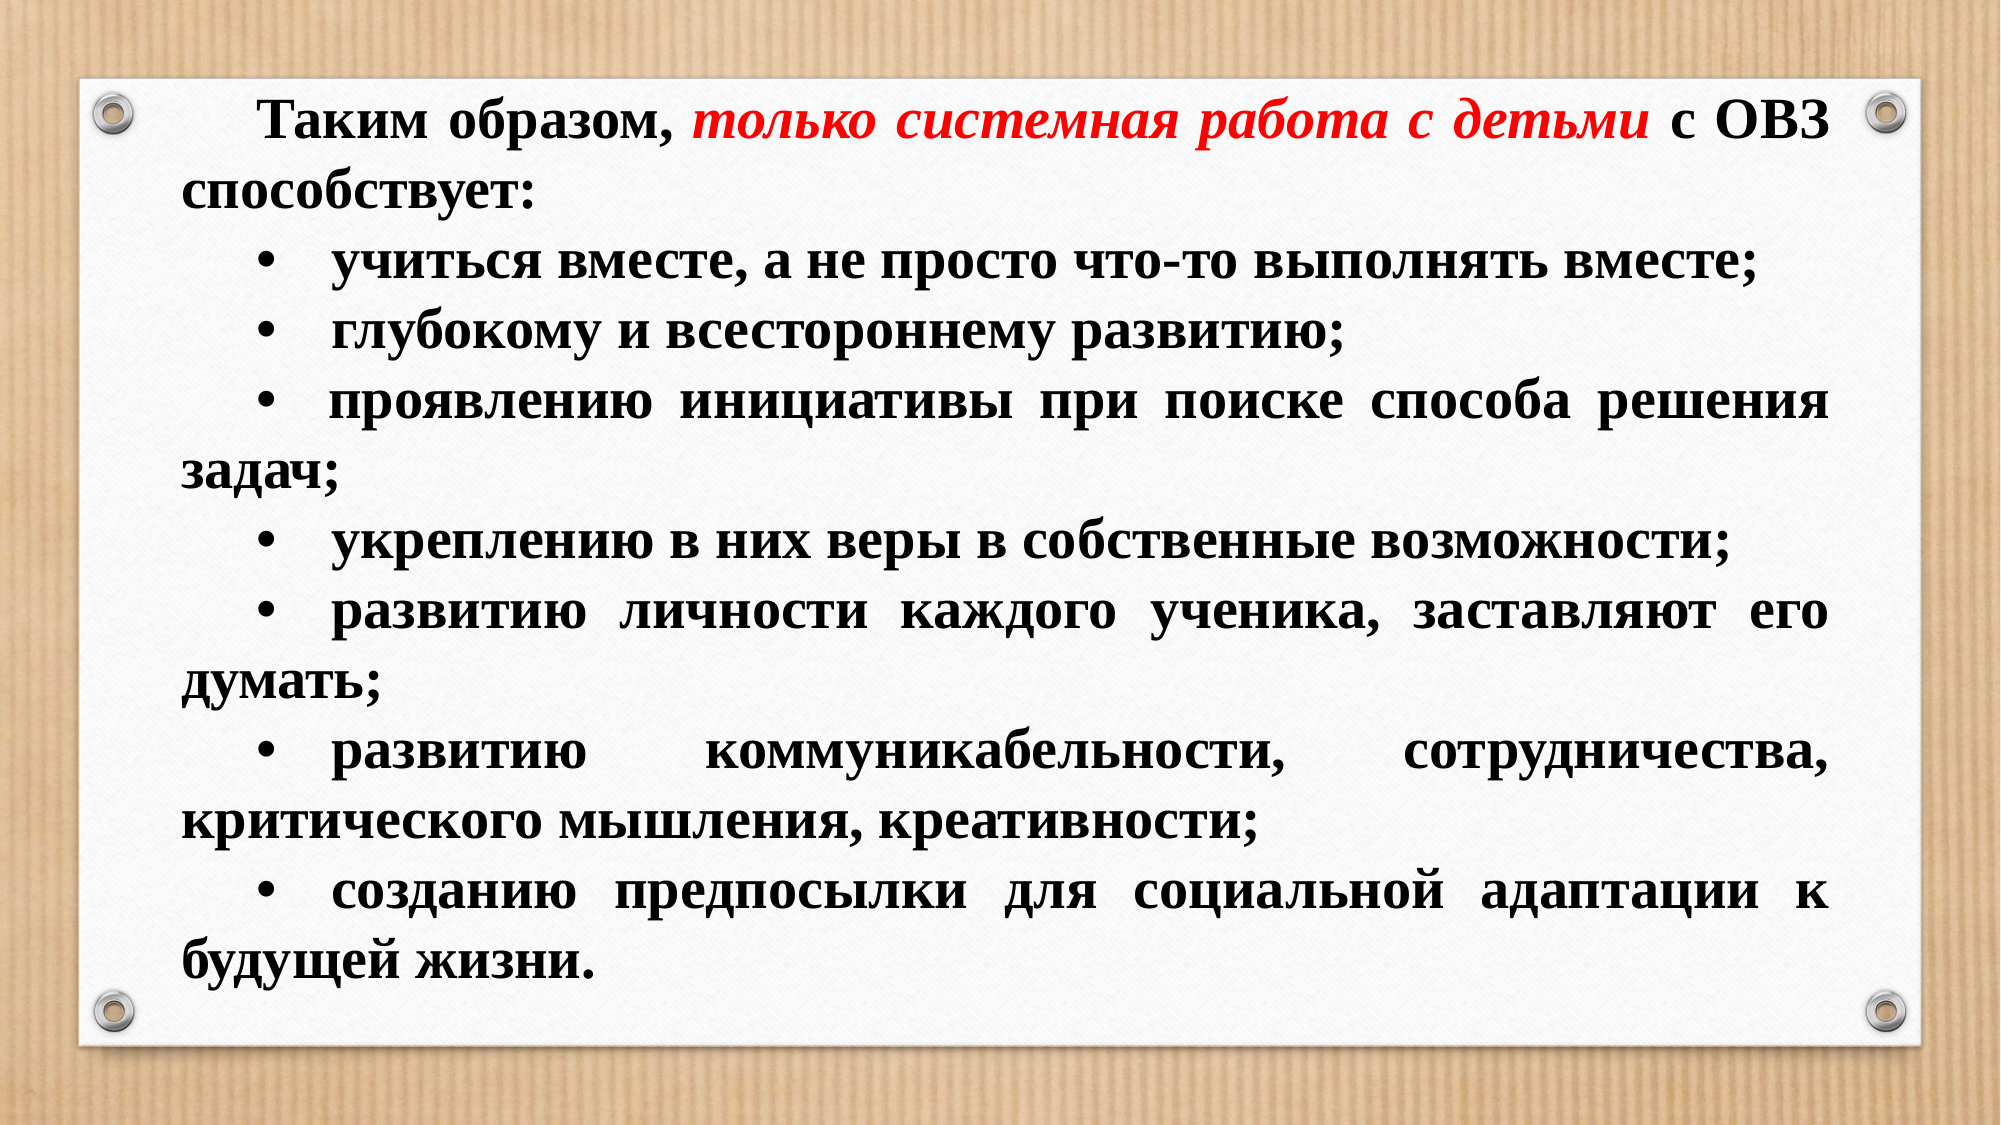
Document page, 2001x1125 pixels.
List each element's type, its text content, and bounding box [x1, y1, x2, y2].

picture [0, 0, 2001, 1125]
text_box Таким образом, только системная работа с детьми с ОВЗ способствует: • учиться вместе, а не просто что-то выполнять вместе; • глубокому и всестороннему развитию; • проявлению инициативы при поиске способа решения задач; • укреплению в них веры в собственные возможности; • развитию личности каждого ученика, заставляют его думать; • развитию коммуникабельности, сотрудничества, критического мышления, креативности; • созданию предпосылки для социальной адаптации к будущей жизни. [166, 73, 1845, 1043]
